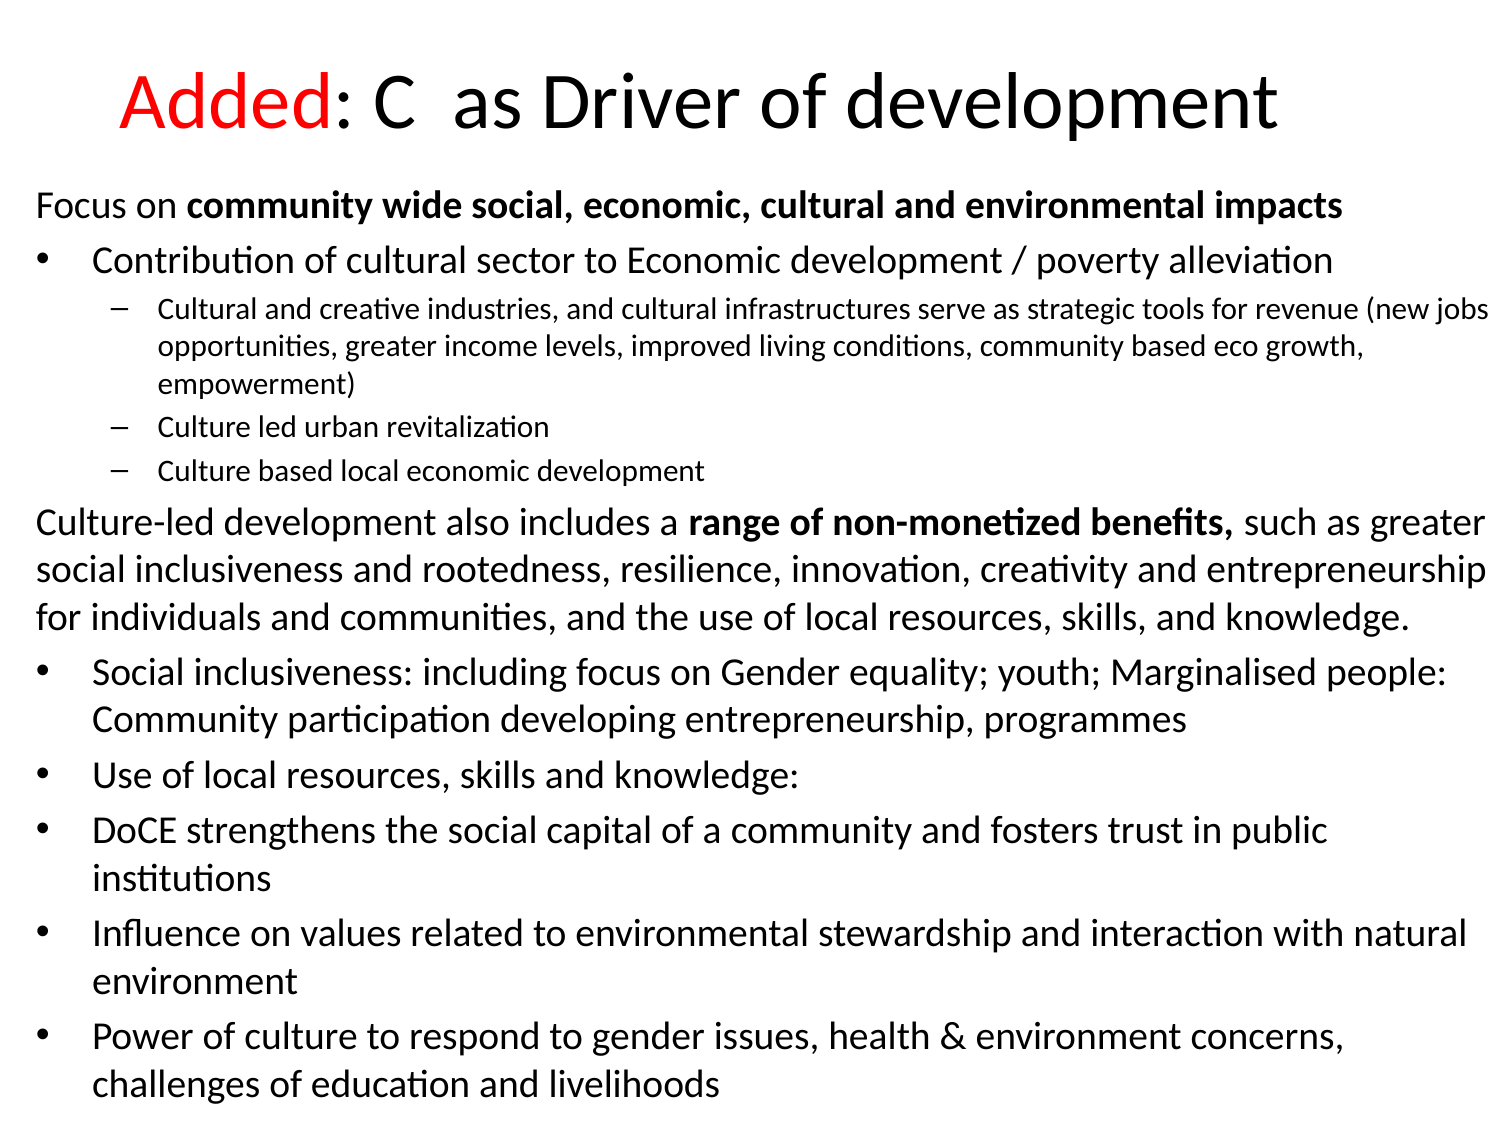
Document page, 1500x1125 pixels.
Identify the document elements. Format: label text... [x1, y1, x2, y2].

list Focus on community wide social, economic, cultural and environmental impacts Contribution of cultural sector to Economic development / poverty alleviation Cultural and creative industries, and cultural infrastructures serve as strategic tools for revenue (new jobs opportunities, greater income levels, improved living conditions, community based eco growth, empowerment) Culture led urban revitalization Culture based local economic development Culture-led development also includes a range of non-monetized benefits, such as greater social inclusiveness and rootedness, resilience, innovation, creativity and entrepreneurship for individuals and communities, and the use of local resources, skills, and knowledge. Social inclusiveness: including focus on Gender equality; youth; Marginalised people: Community participation developing entrepreneurship, programmes Use of local resources, skills and knowledge: DoCE strengthens the social capital of a community and fosters trust in public institutions Influence on values related to environmental stewardship and interaction with natural environment Power of culture to respond to gender issues, health & environment concerns, challenges of education and livelihoods [20, 171, 1500, 1010]
title Added: C as Driver of development [93, 2, 1344, 171]
